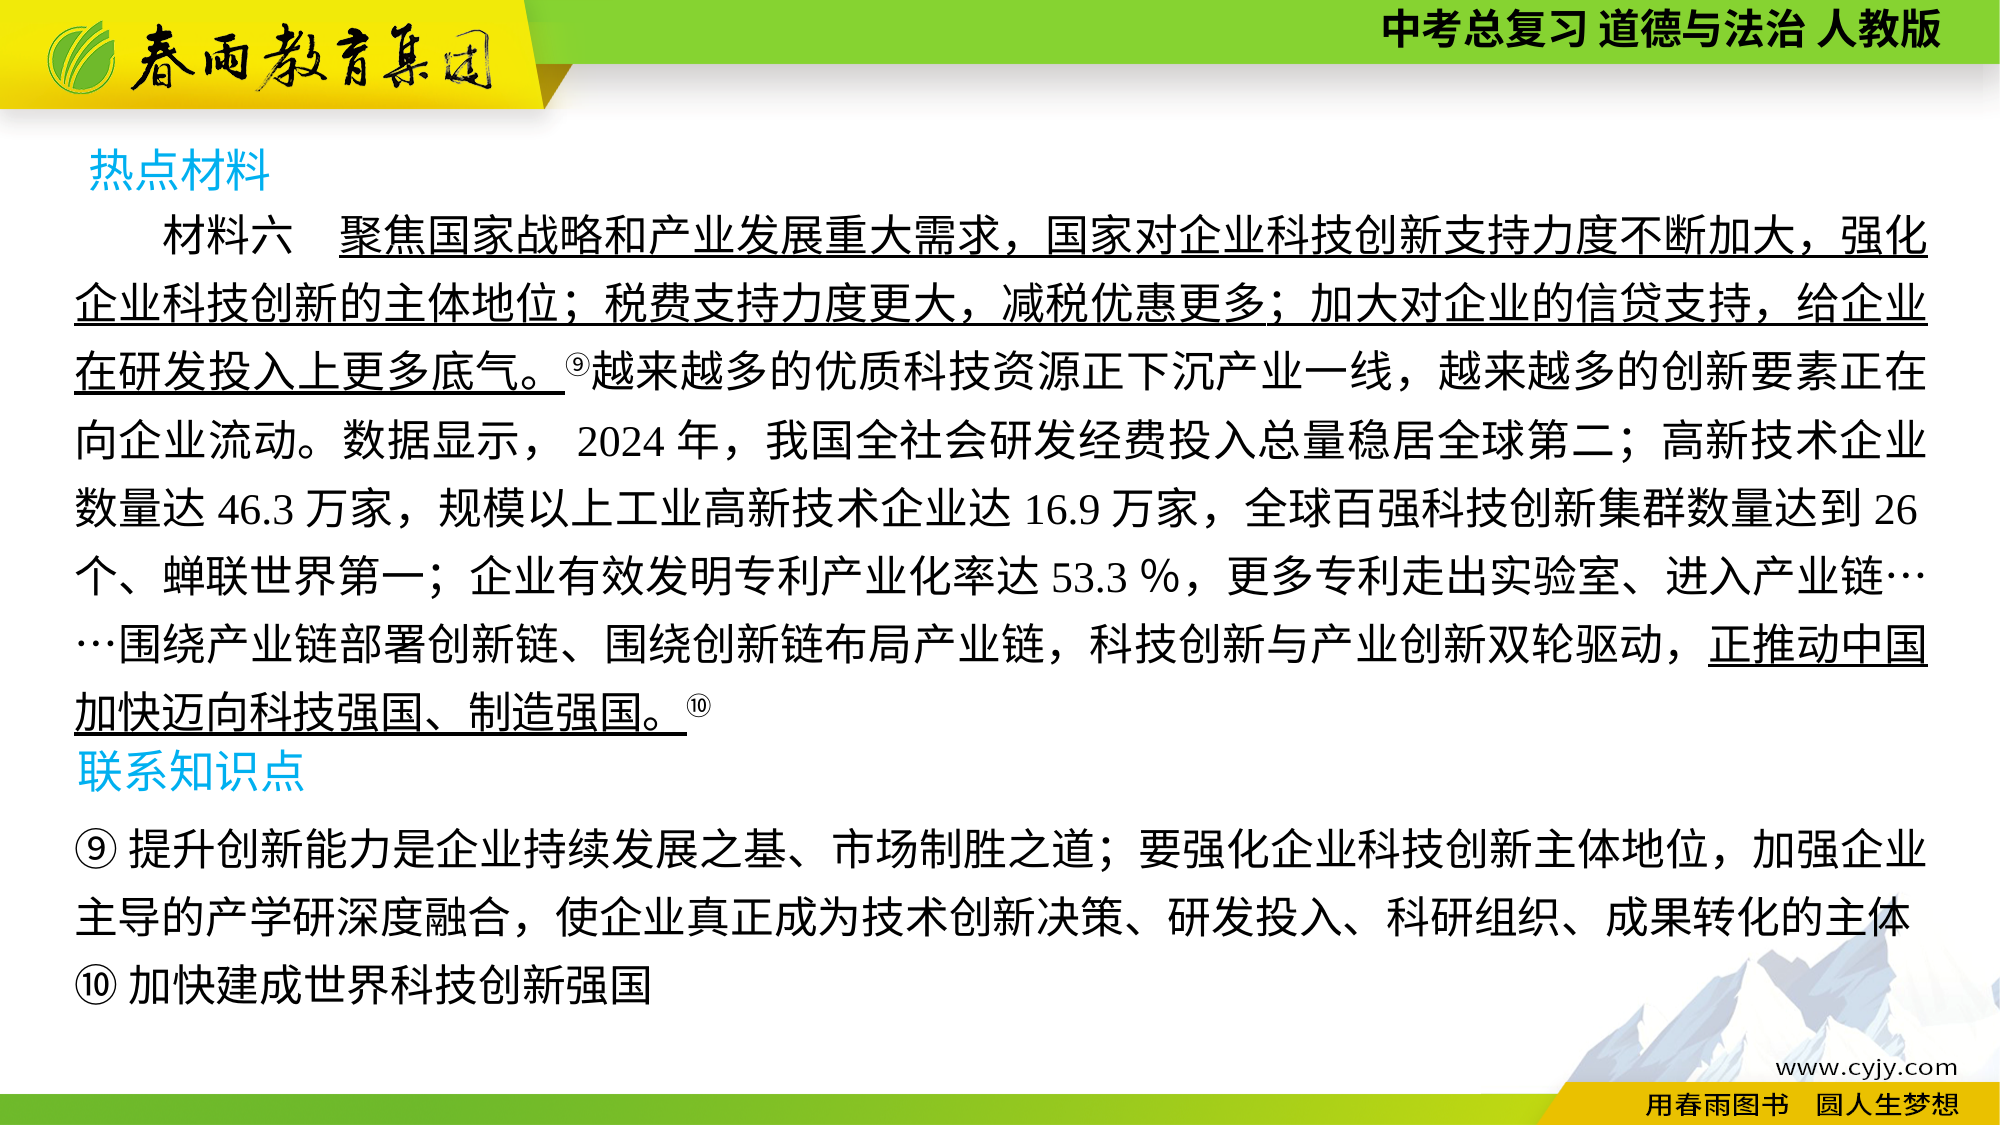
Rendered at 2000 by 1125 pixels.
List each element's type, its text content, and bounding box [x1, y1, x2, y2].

picture [0, 0, 2000, 1125]
text_box 联系知识点 [62, 735, 322, 806]
text_box 热点材料 [74, 134, 287, 205]
list 材料六 聚焦国家战略和产业发展重大需求，国家对企业科技创新支持力度不断加大，强化企业科技创新的主体地位；税费支持力度更大，减税优惠更多；加大对企业的信贷支持，给企业在研发投入上更多底气。⑨越来越多的优质科技资源正下沉产业一线，越来越多的创新要素正在向企业流动。数据显示，2024年，我国全社会研发经费投入总量稳居全球第二；高新技术企业数量达46.3万家，规模以上工业高新技术企业达16.9万家，全球百强科技创新集群数量达到26个、蝉联世界第一；企业有效发明专利产业化率达53.3％，更多专利走出实验室、进入产业链……围绕产业链部署创新链、围绕创新链布局产业链，科技创新与产业创新双轮驱动，正推动中国加快迈向科技强国、制造强国。⑩ ⑨提升创新能力是企业持续发展之基、市场制胜之道；要强化企业科技创新主体地位，加强企业主导的产学研深度融合，使企业真正成为技术创新决策、研发投入、科研组织、成果转化的主体 ⑩加快建成世界科技创新强国 [59, 184, 1944, 1020]
